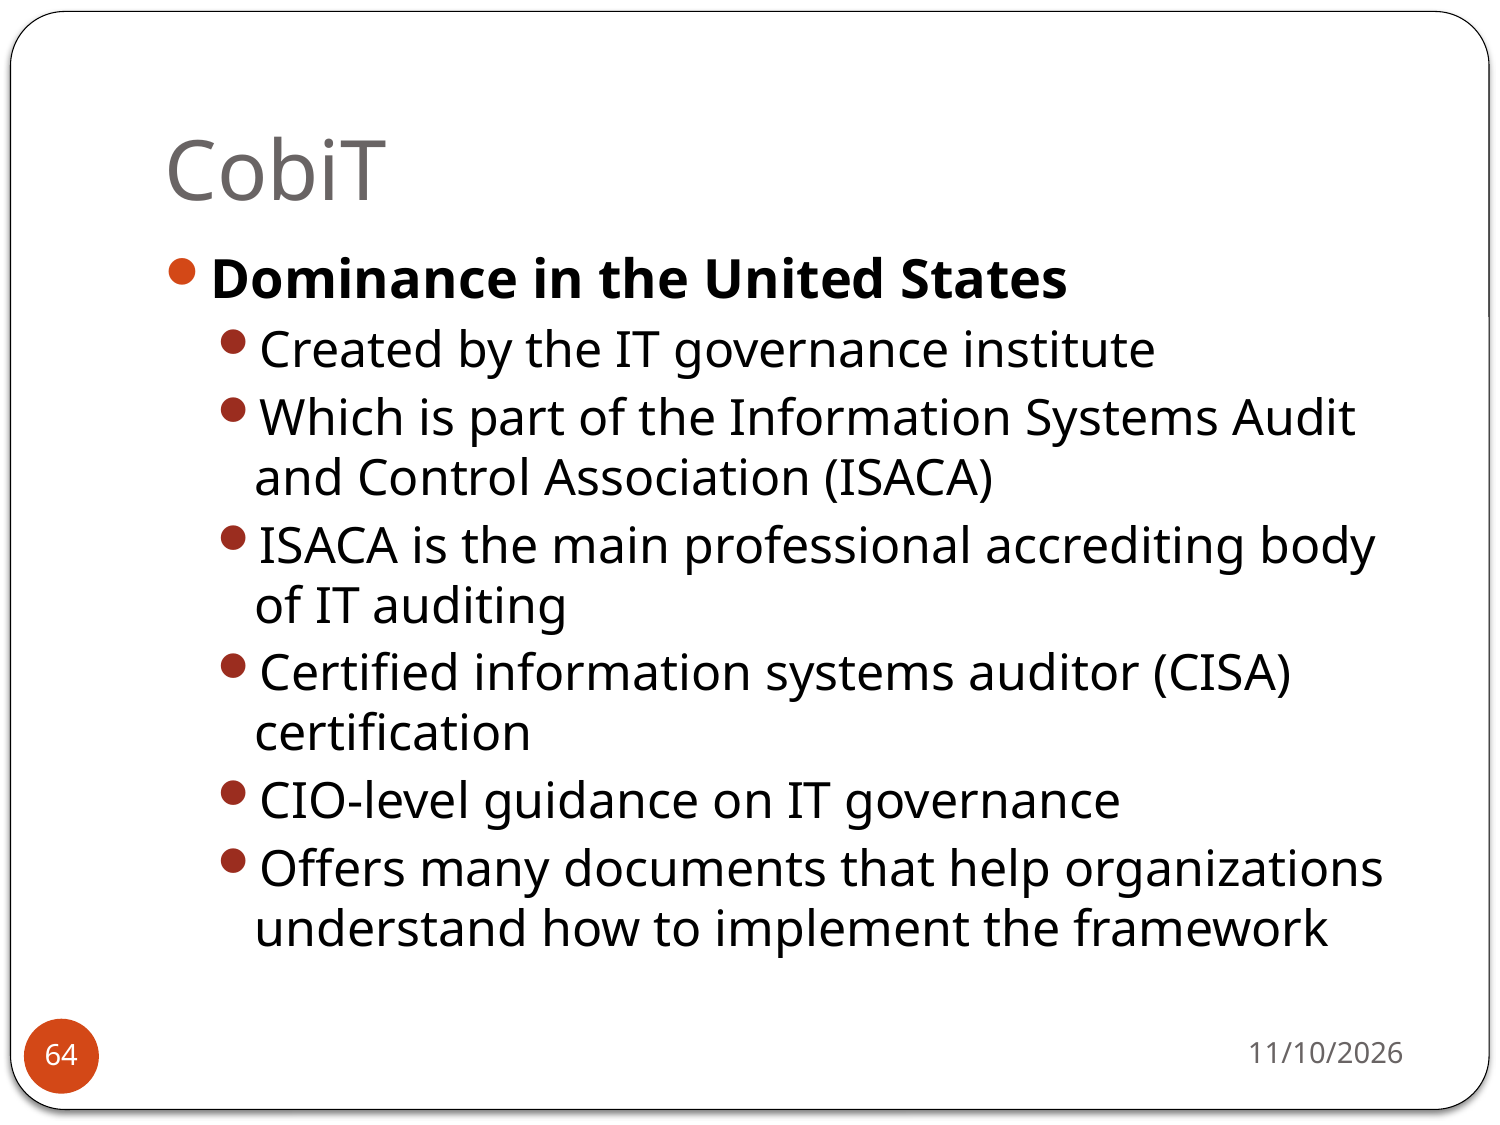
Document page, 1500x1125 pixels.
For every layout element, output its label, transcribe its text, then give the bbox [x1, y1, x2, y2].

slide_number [1012, 1015, 1419, 1094]
title CobiT [150, 45, 1425, 233]
slide_number 64 [23, 1018, 99, 1094]
list Dominance in the United States Created by the IT governance institute Which is part of the Information Systems Audit and Control Association (ISACA) ISACA is the main professional accrediting body of IT auditing Certified information systems auditor (CISA) certification CIO-level guidance on IT governance Offers many documents that help organizations understand how to implement the framework [150, 237, 1425, 988]
